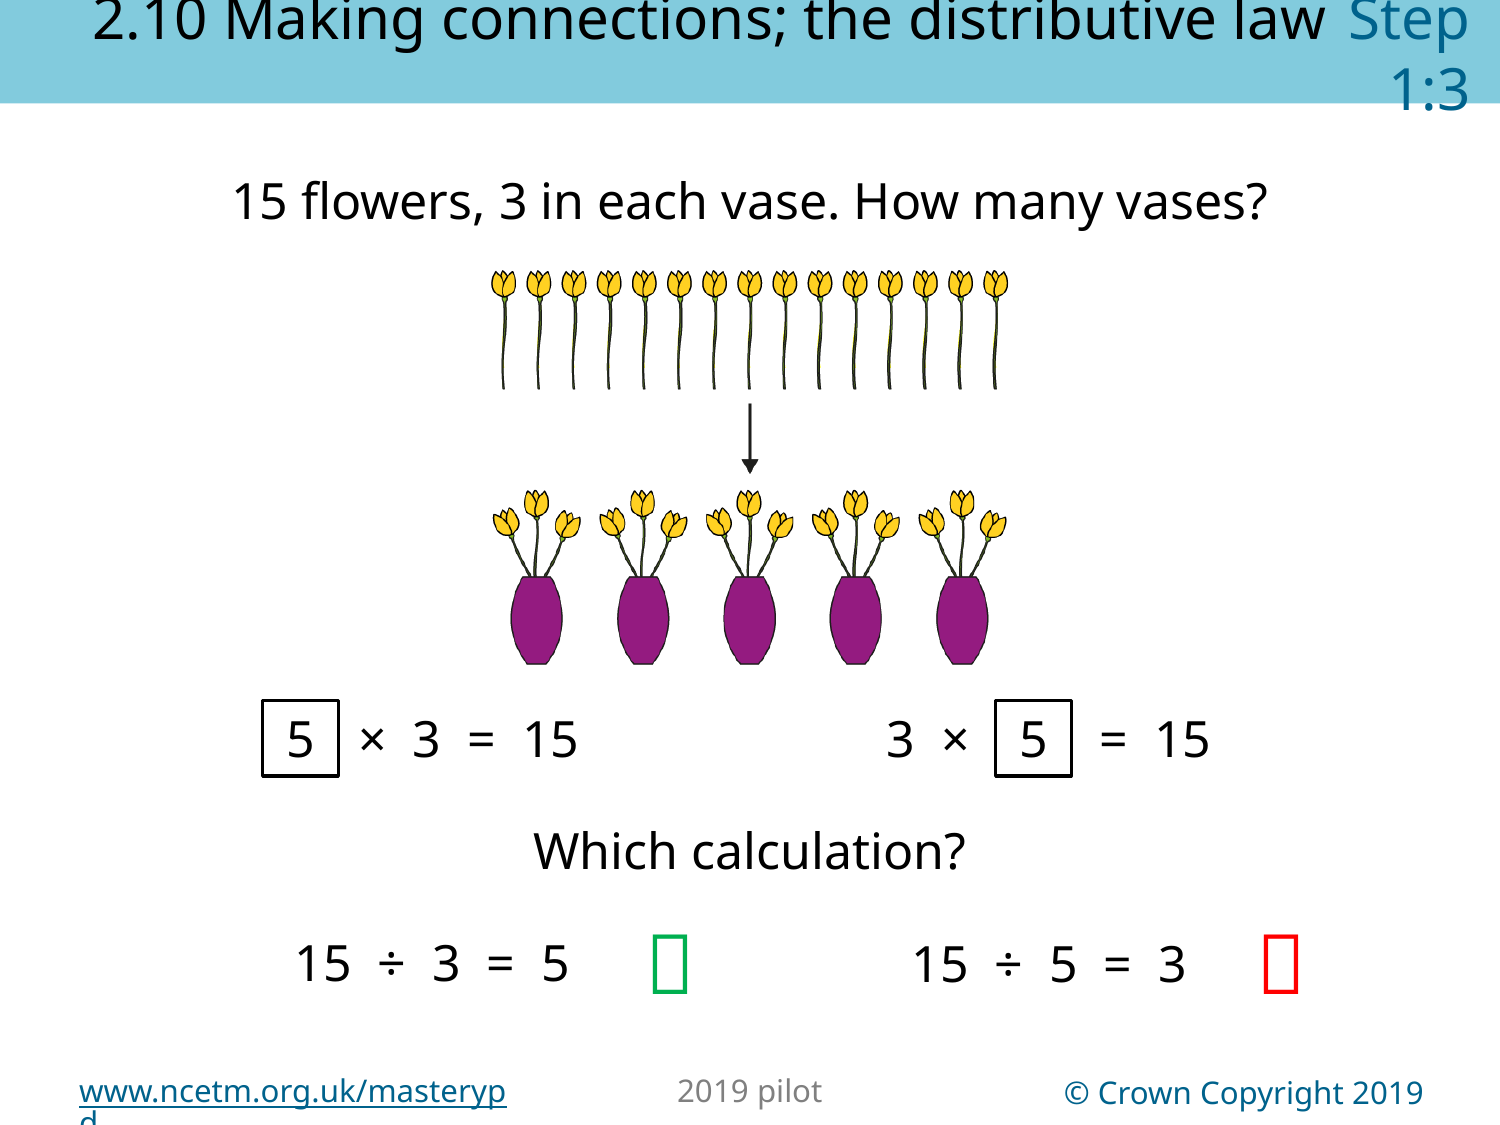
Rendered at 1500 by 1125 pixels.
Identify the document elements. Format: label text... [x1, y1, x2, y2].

text_box  [1241, 903, 1322, 1019]
text_box  [630, 903, 711, 1019]
list 2.10 Making connections; the distributive law Step 1:3 [0, 0, 1500, 104]
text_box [860, 700, 1238, 777]
text_box Which calculation? [518, 812, 982, 888]
text_box 15 flowers, 3 in each vase. How many vases? [216, 161, 1284, 237]
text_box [262, 700, 602, 777]
text_box 15 ÷ 5 = 3 [896, 925, 1202, 1000]
picture [491, 270, 1009, 679]
text_box 15 ÷ 3 = 5 [279, 924, 585, 999]
